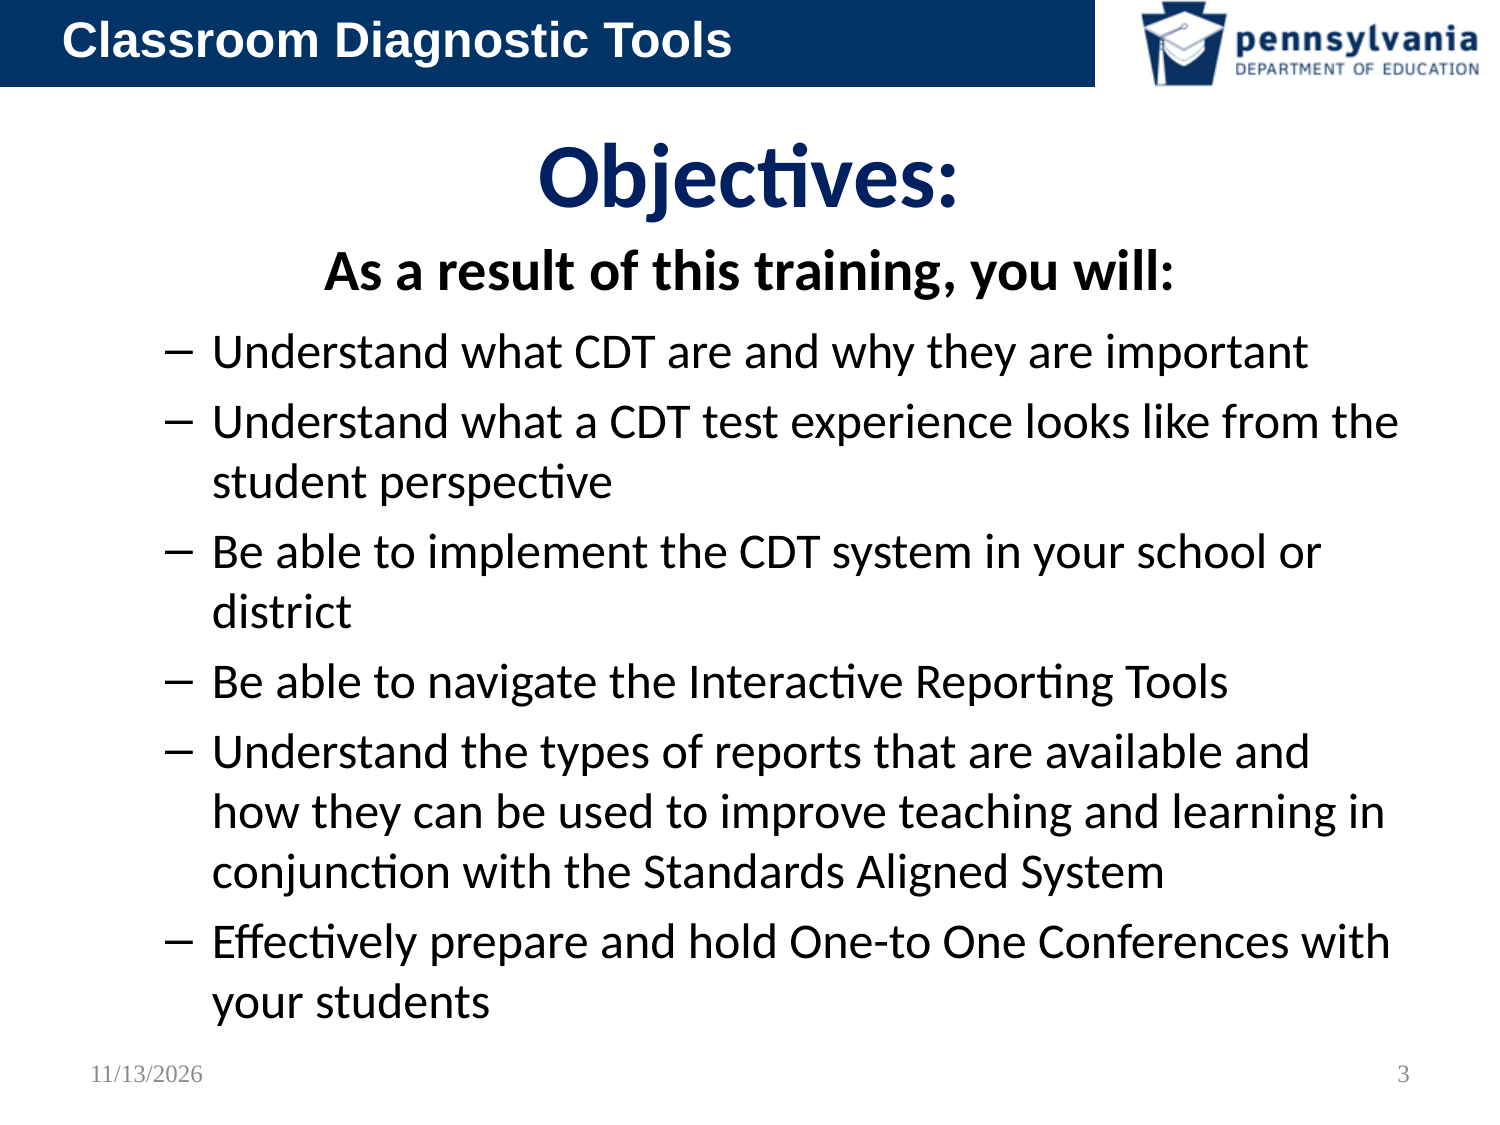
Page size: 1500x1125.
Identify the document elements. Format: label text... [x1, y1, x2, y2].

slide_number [75, 1042, 425, 1103]
title Objectives: [74, 76, 1426, 224]
slide_number 3 [1074, 1042, 1425, 1103]
list As a result of this training, you will: Understand what CDT are and why they are important Understand what a CDT test experience looks like from the student perspective Be able to implement the CDT system in your school or district Be able to navigate the Interactive Reporting Tools Understand the types of reports that are available and how they can be used to improve teaching and learning in conjunction with the Standards Aligned System Effectively prepare and hold One-to One Conferences with your students [74, 224, 1426, 968]
picture [1134, 0, 1485, 90]
